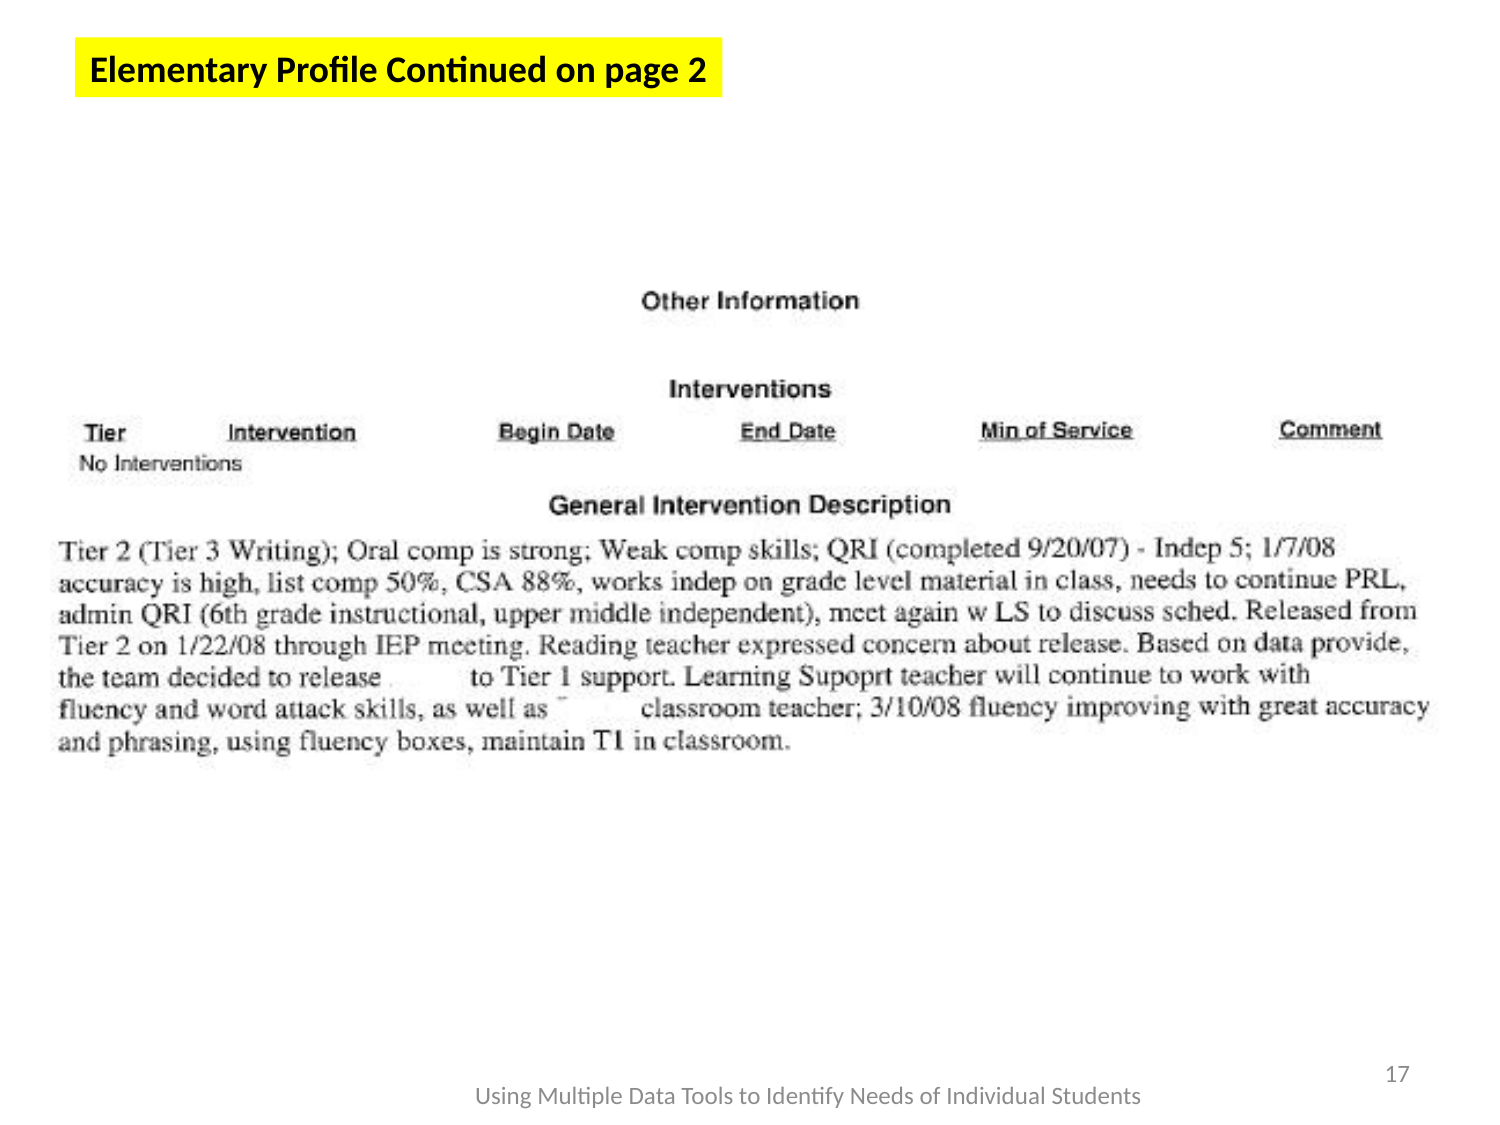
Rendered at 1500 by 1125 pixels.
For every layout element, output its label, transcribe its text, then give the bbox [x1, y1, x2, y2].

slide_number 17 [1074, 1042, 1425, 1103]
picture [49, 274, 1446, 776]
footer Using Multiple Data Tools to Identify Needs of Individual Students [450, 1065, 1168, 1125]
text_box Elementary Profile Continued on page 2 [75, 37, 723, 98]
